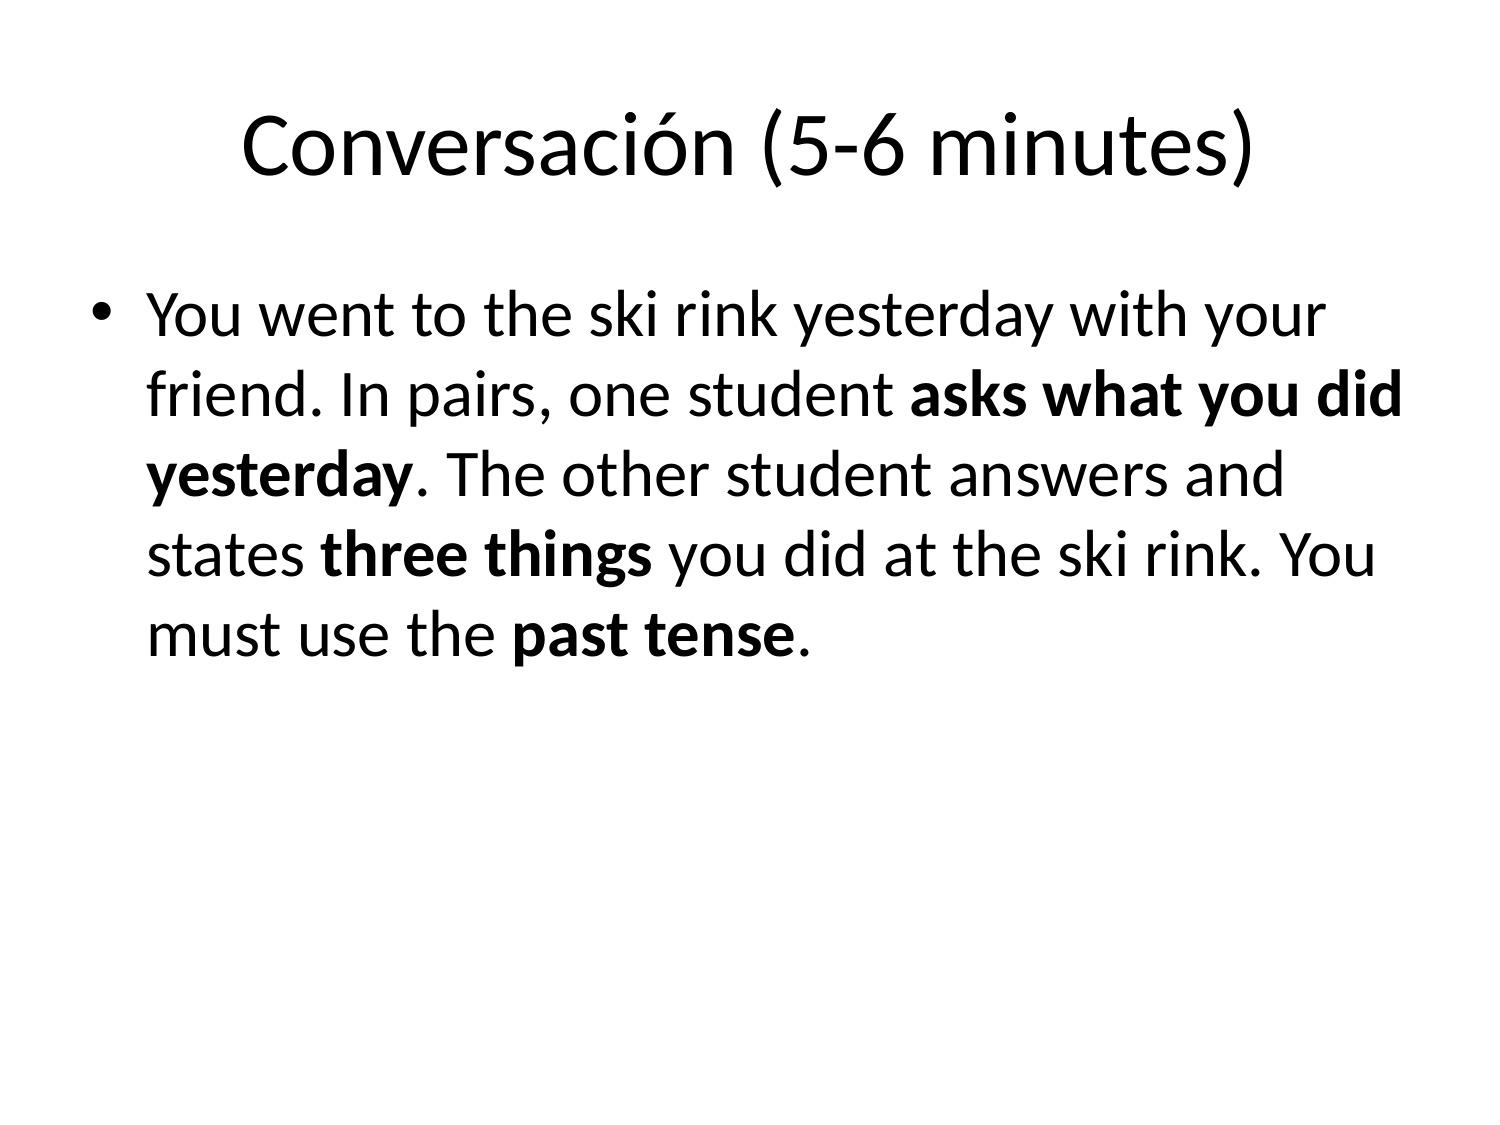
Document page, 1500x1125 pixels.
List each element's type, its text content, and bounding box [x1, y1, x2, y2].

list You went to the ski rink yesterday with your friend. In pairs, one student asks what you did yesterday. The other student answers and states three things you did at the ski rink. You must use the past tense. [75, 262, 1425, 1005]
title Conversación (5-6 minutes) [75, 45, 1425, 233]
